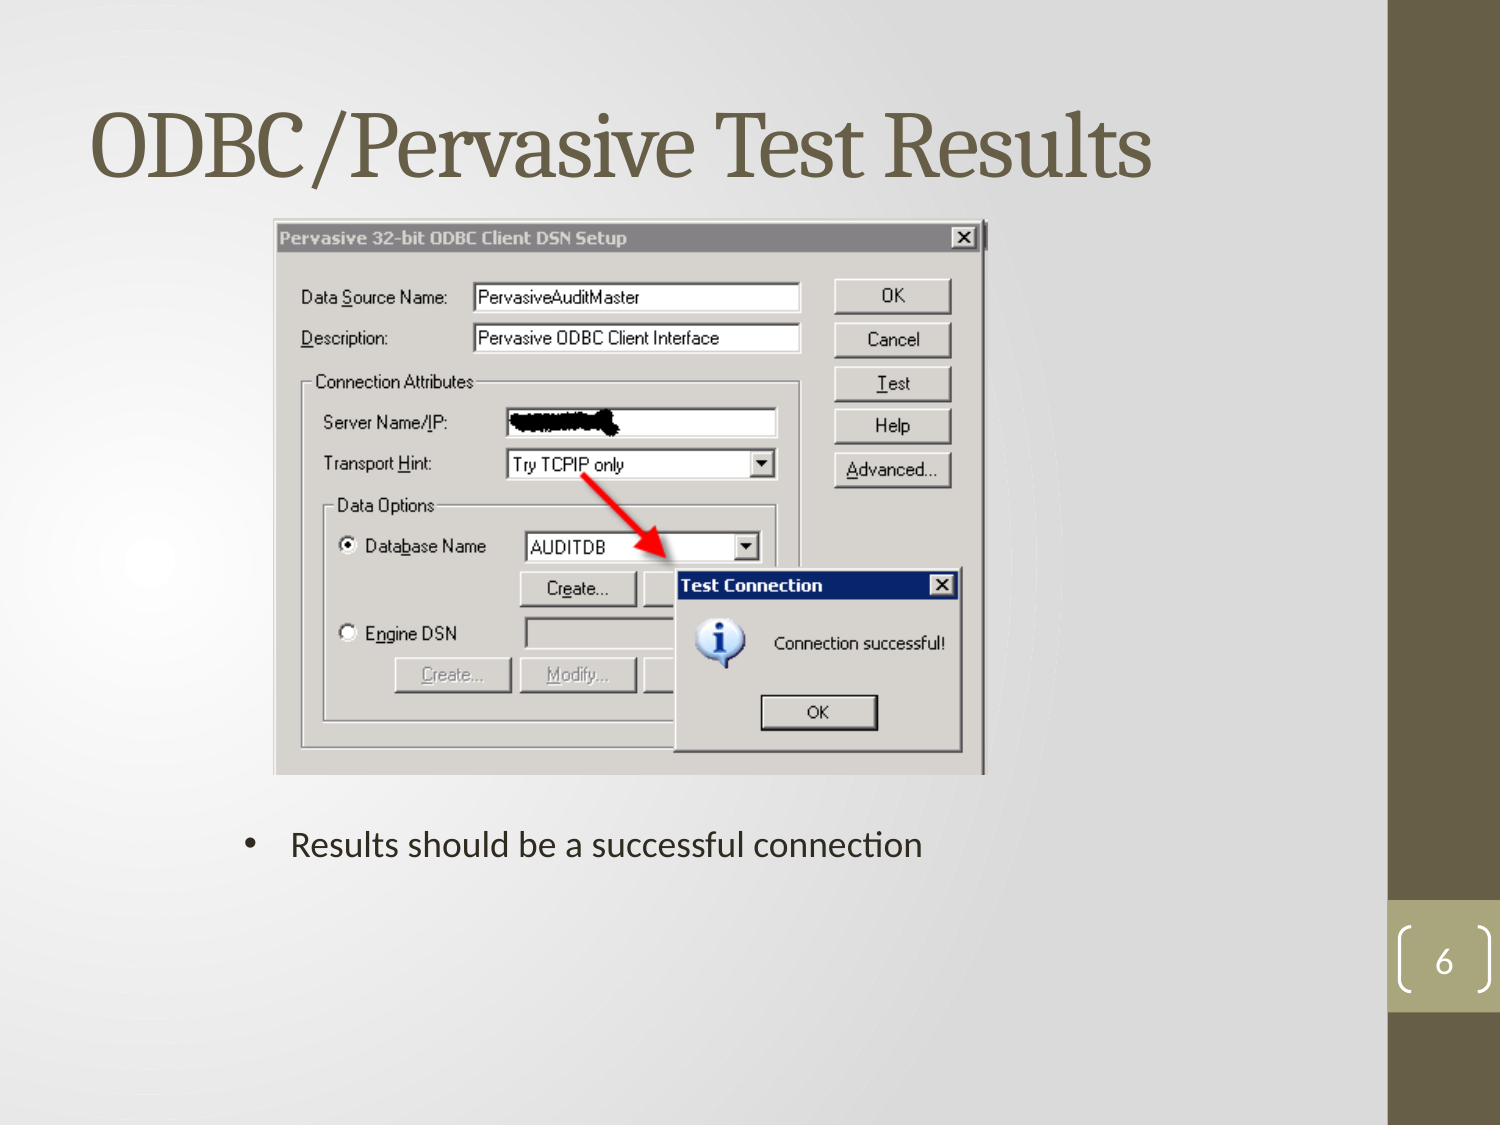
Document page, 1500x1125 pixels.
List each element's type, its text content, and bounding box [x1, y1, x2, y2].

picture [272, 218, 988, 776]
text_box Results should be a successful connection [229, 812, 939, 873]
title ODBC/Pervasive Test Results [75, 45, 1325, 233]
slide_number 6 [1397, 925, 1492, 994]
